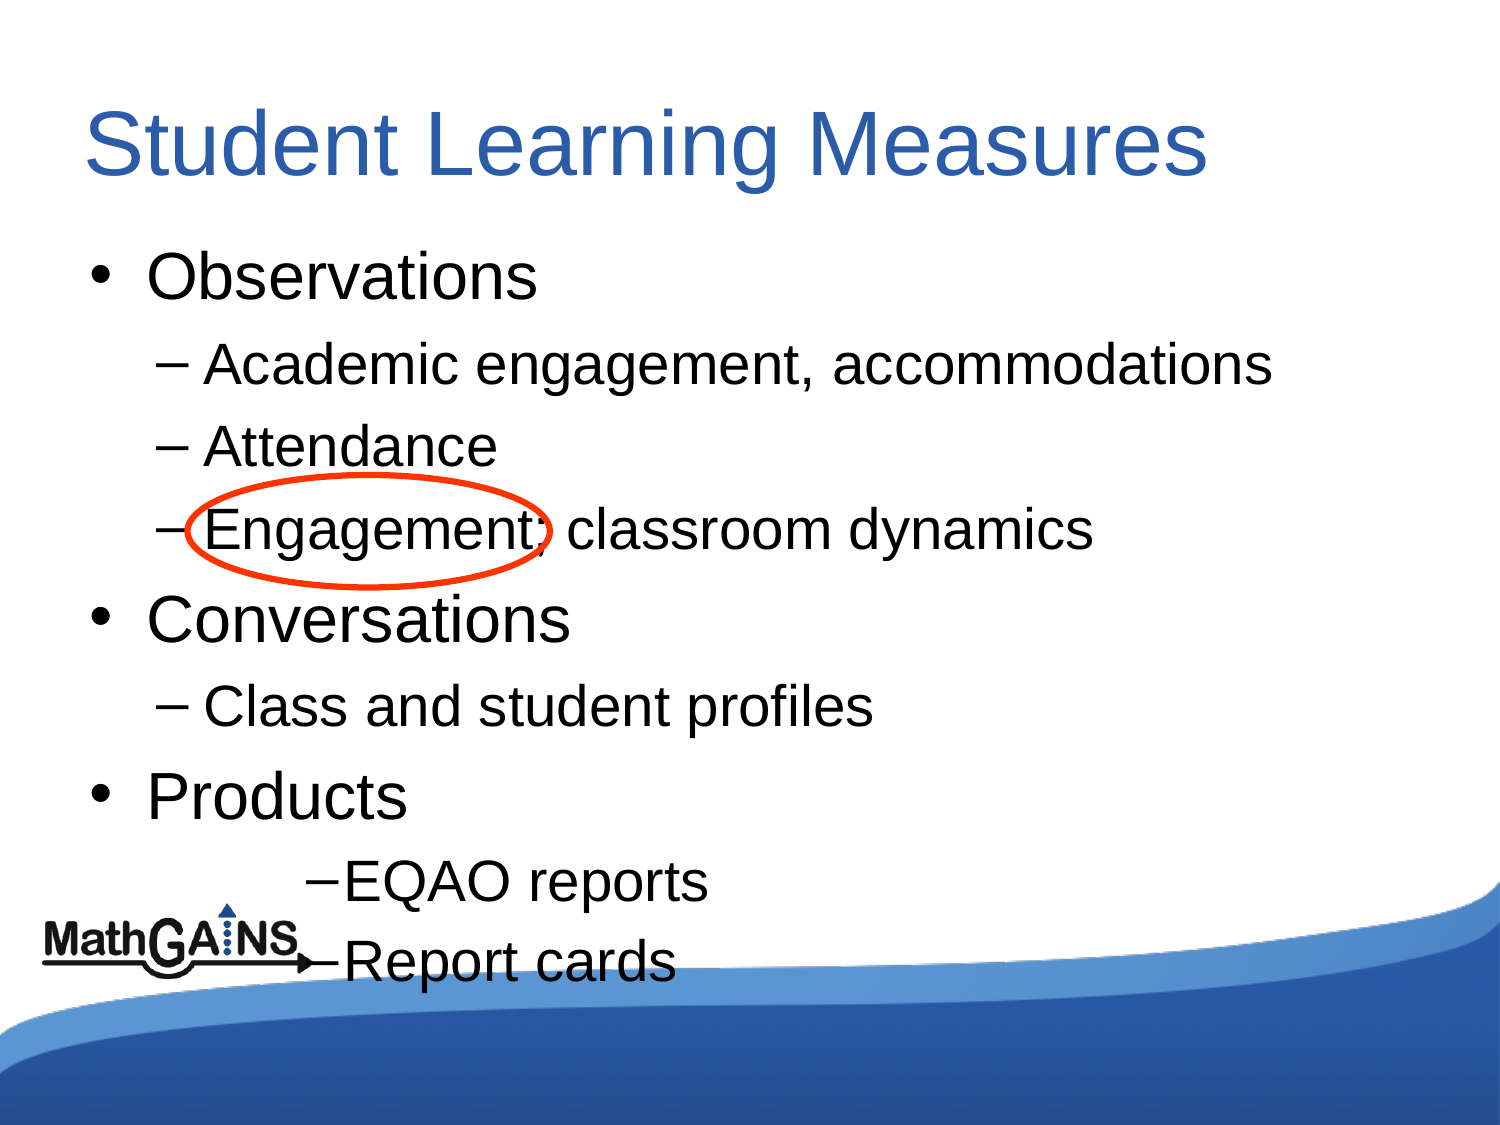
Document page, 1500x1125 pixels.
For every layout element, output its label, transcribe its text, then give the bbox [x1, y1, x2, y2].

text_box [187, 474, 550, 588]
picture [0, 878, 1500, 1125]
title Student Learning Measures [74, 14, 1426, 224]
list Observations Academic engagement, accommodations Attendance Engagement; classroom dynamics Conversations Class and student profiles Products EQAO reports Report cards [74, 224, 1426, 1088]
